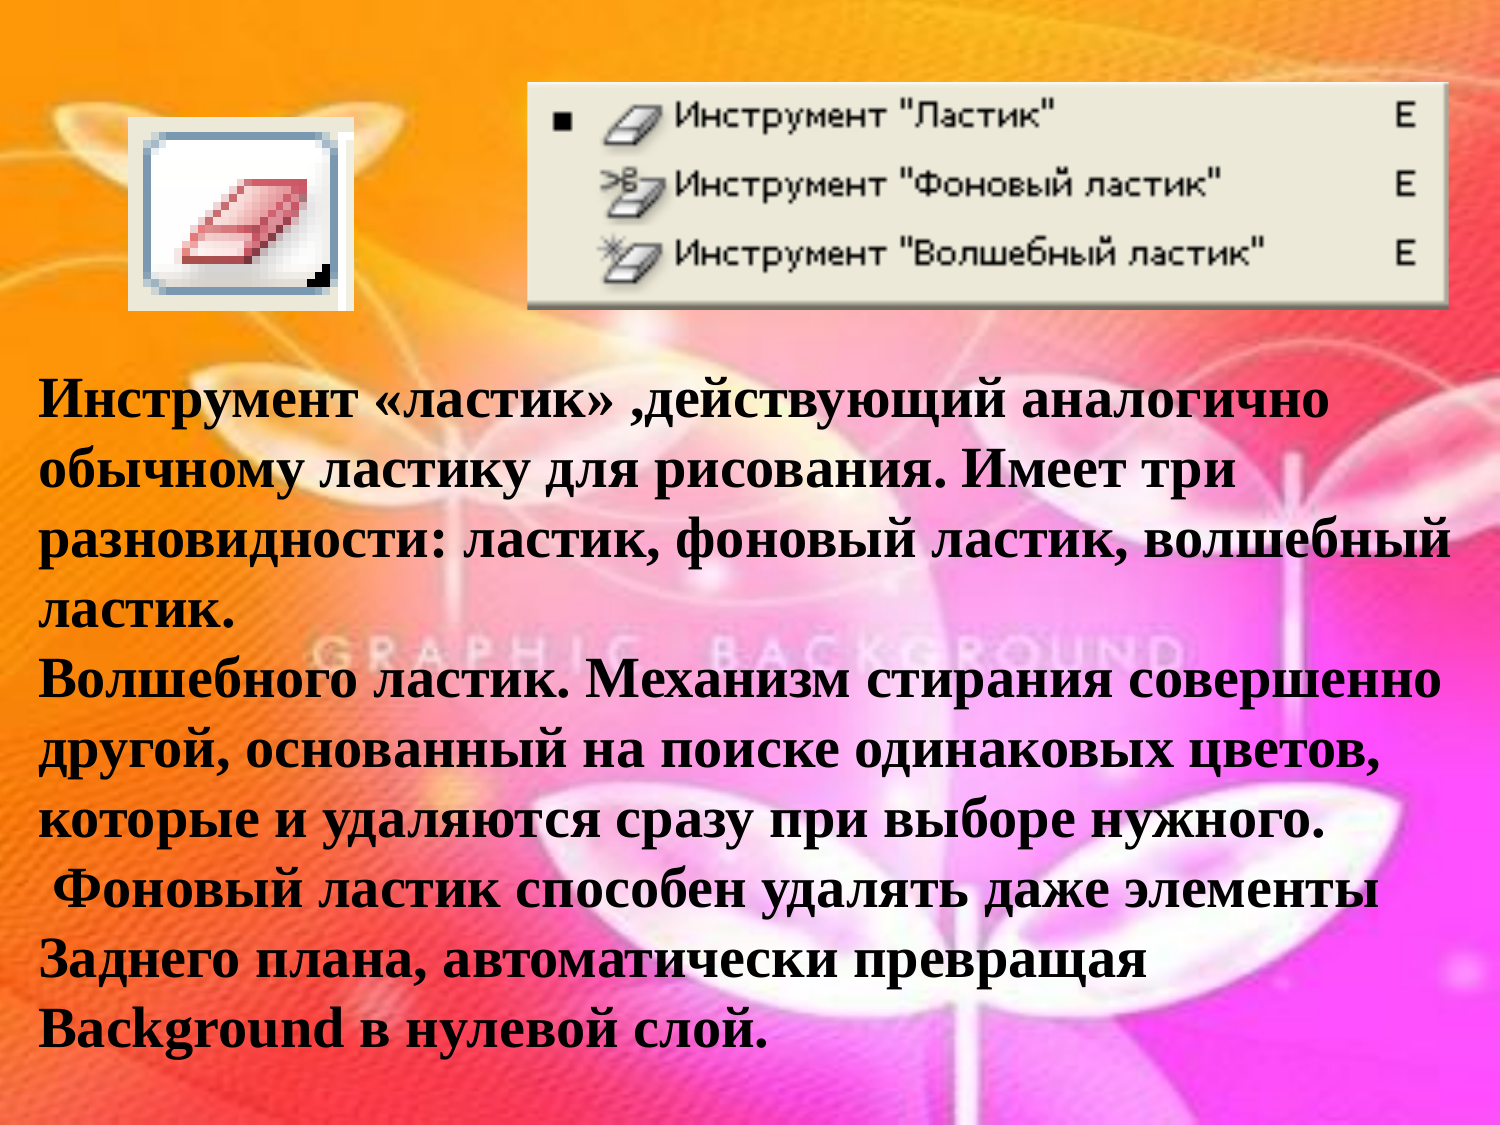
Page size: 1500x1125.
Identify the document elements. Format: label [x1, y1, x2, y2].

list [0, 0, 1500, 1125]
picture [527, 81, 1449, 311]
picture [128, 116, 354, 311]
